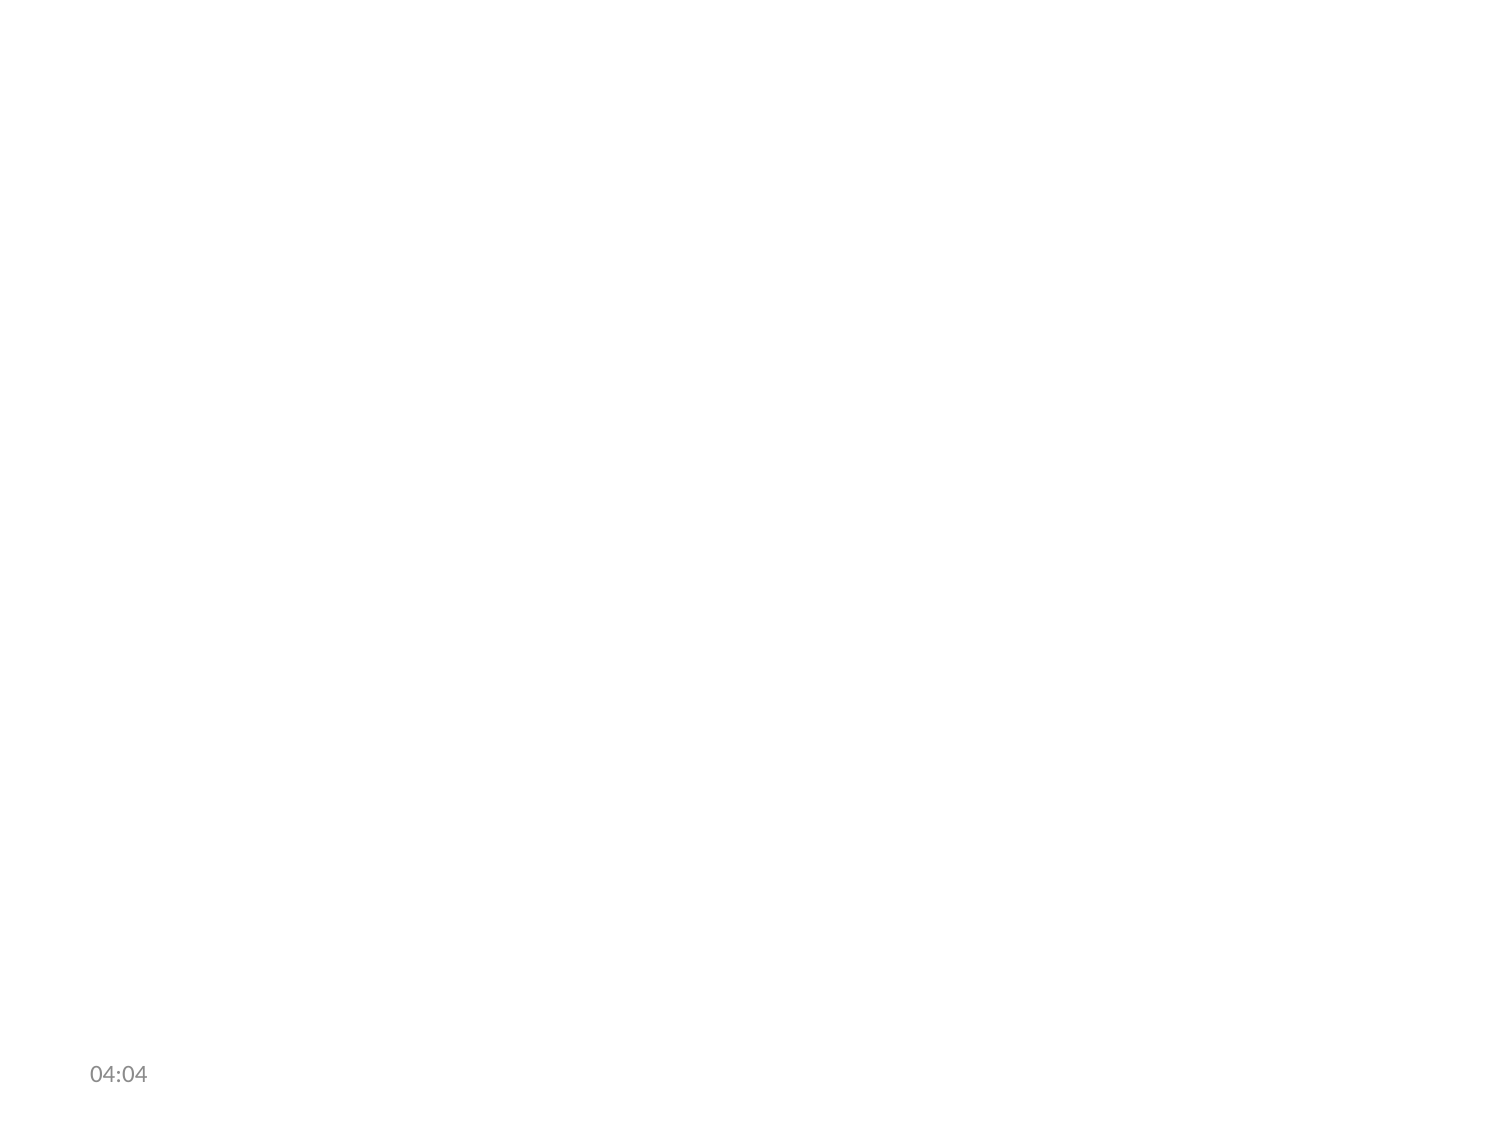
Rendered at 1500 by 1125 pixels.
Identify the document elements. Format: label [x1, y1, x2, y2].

slide_number [75, 1042, 425, 1103]
